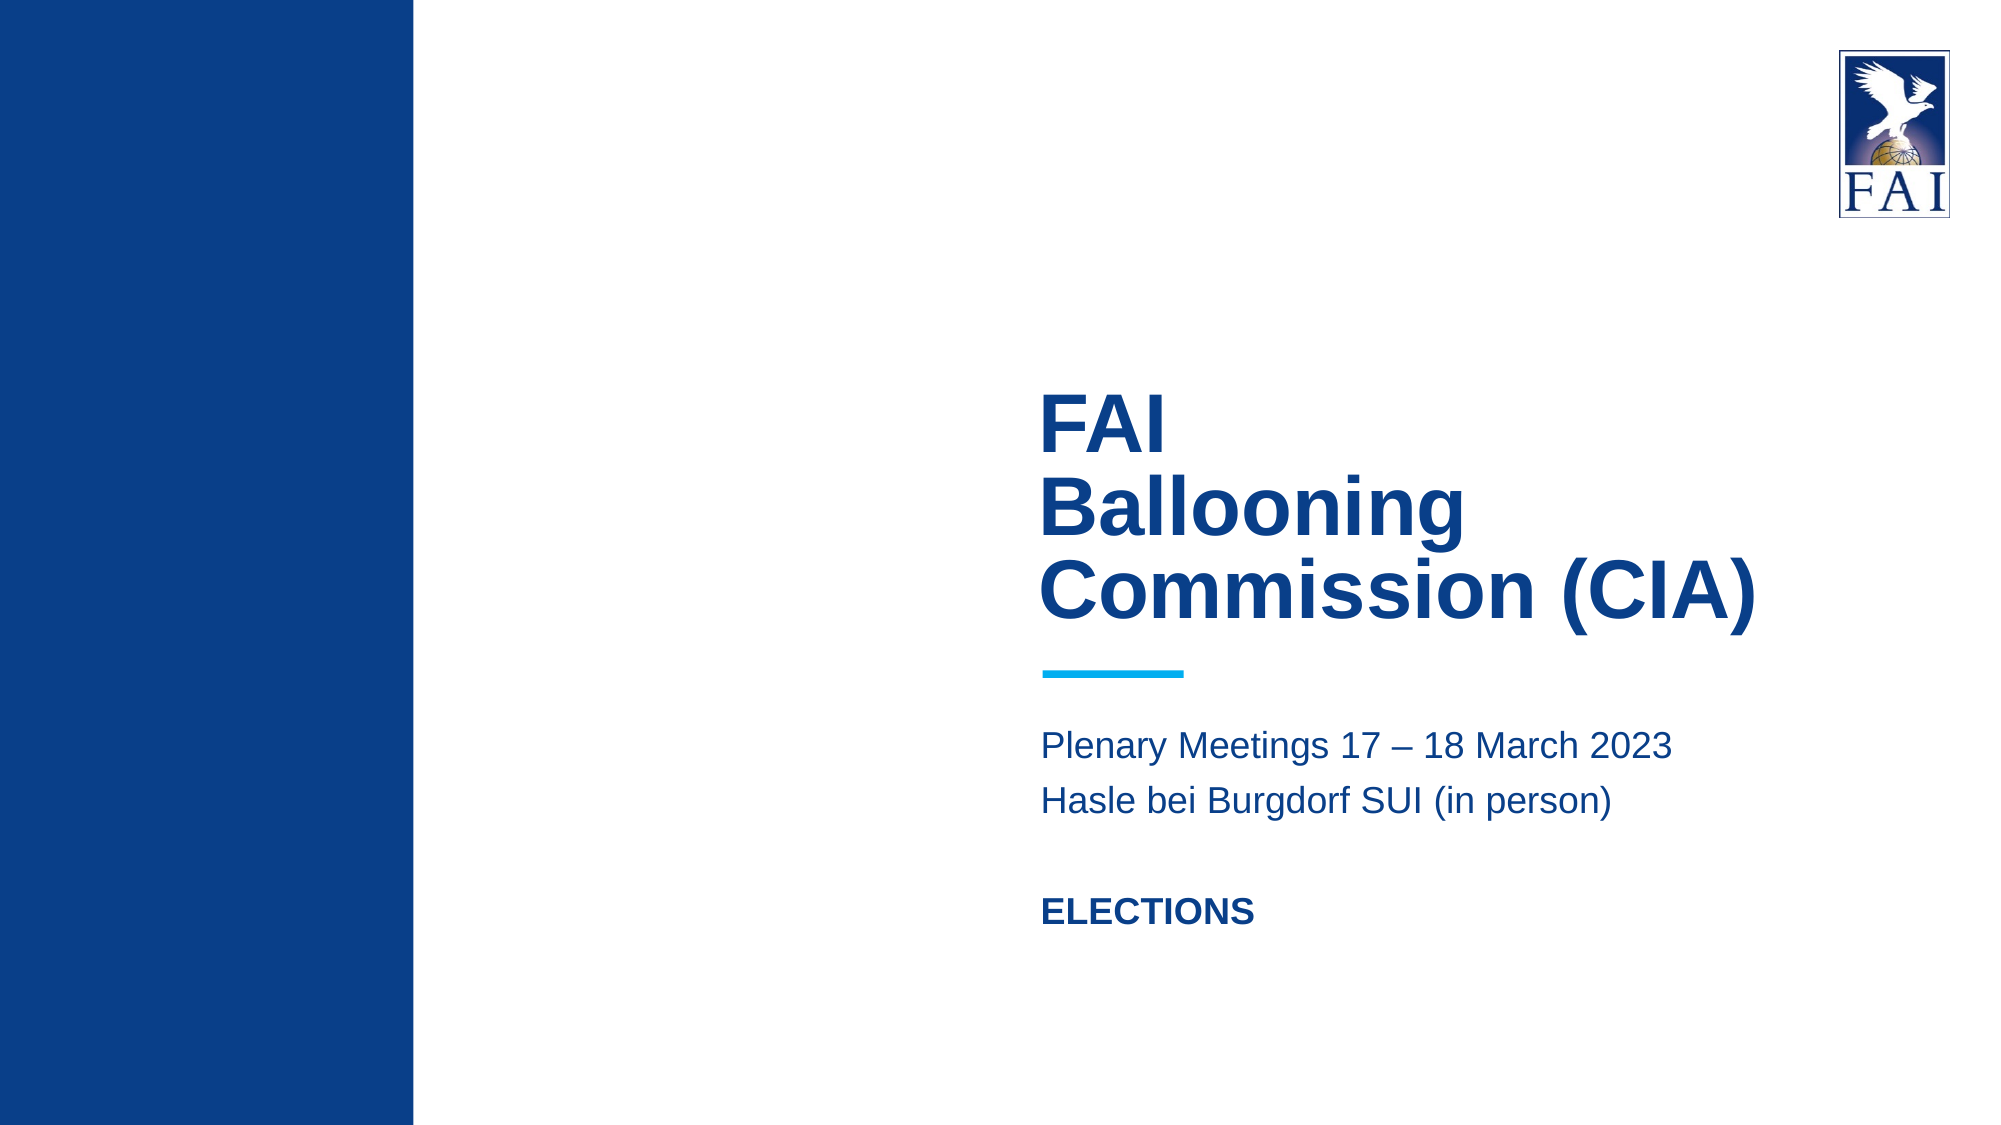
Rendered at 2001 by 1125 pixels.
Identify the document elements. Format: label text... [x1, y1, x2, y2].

picture [1839, 50, 1950, 218]
title FAI Ballooning Commission (CIA) [1023, 255, 1949, 644]
subtitle Plenary Meetings 17 – 18 March 2023 Hasle bei Burgdorf SUI (in person) ELECTIONS [1025, 713, 1948, 955]
